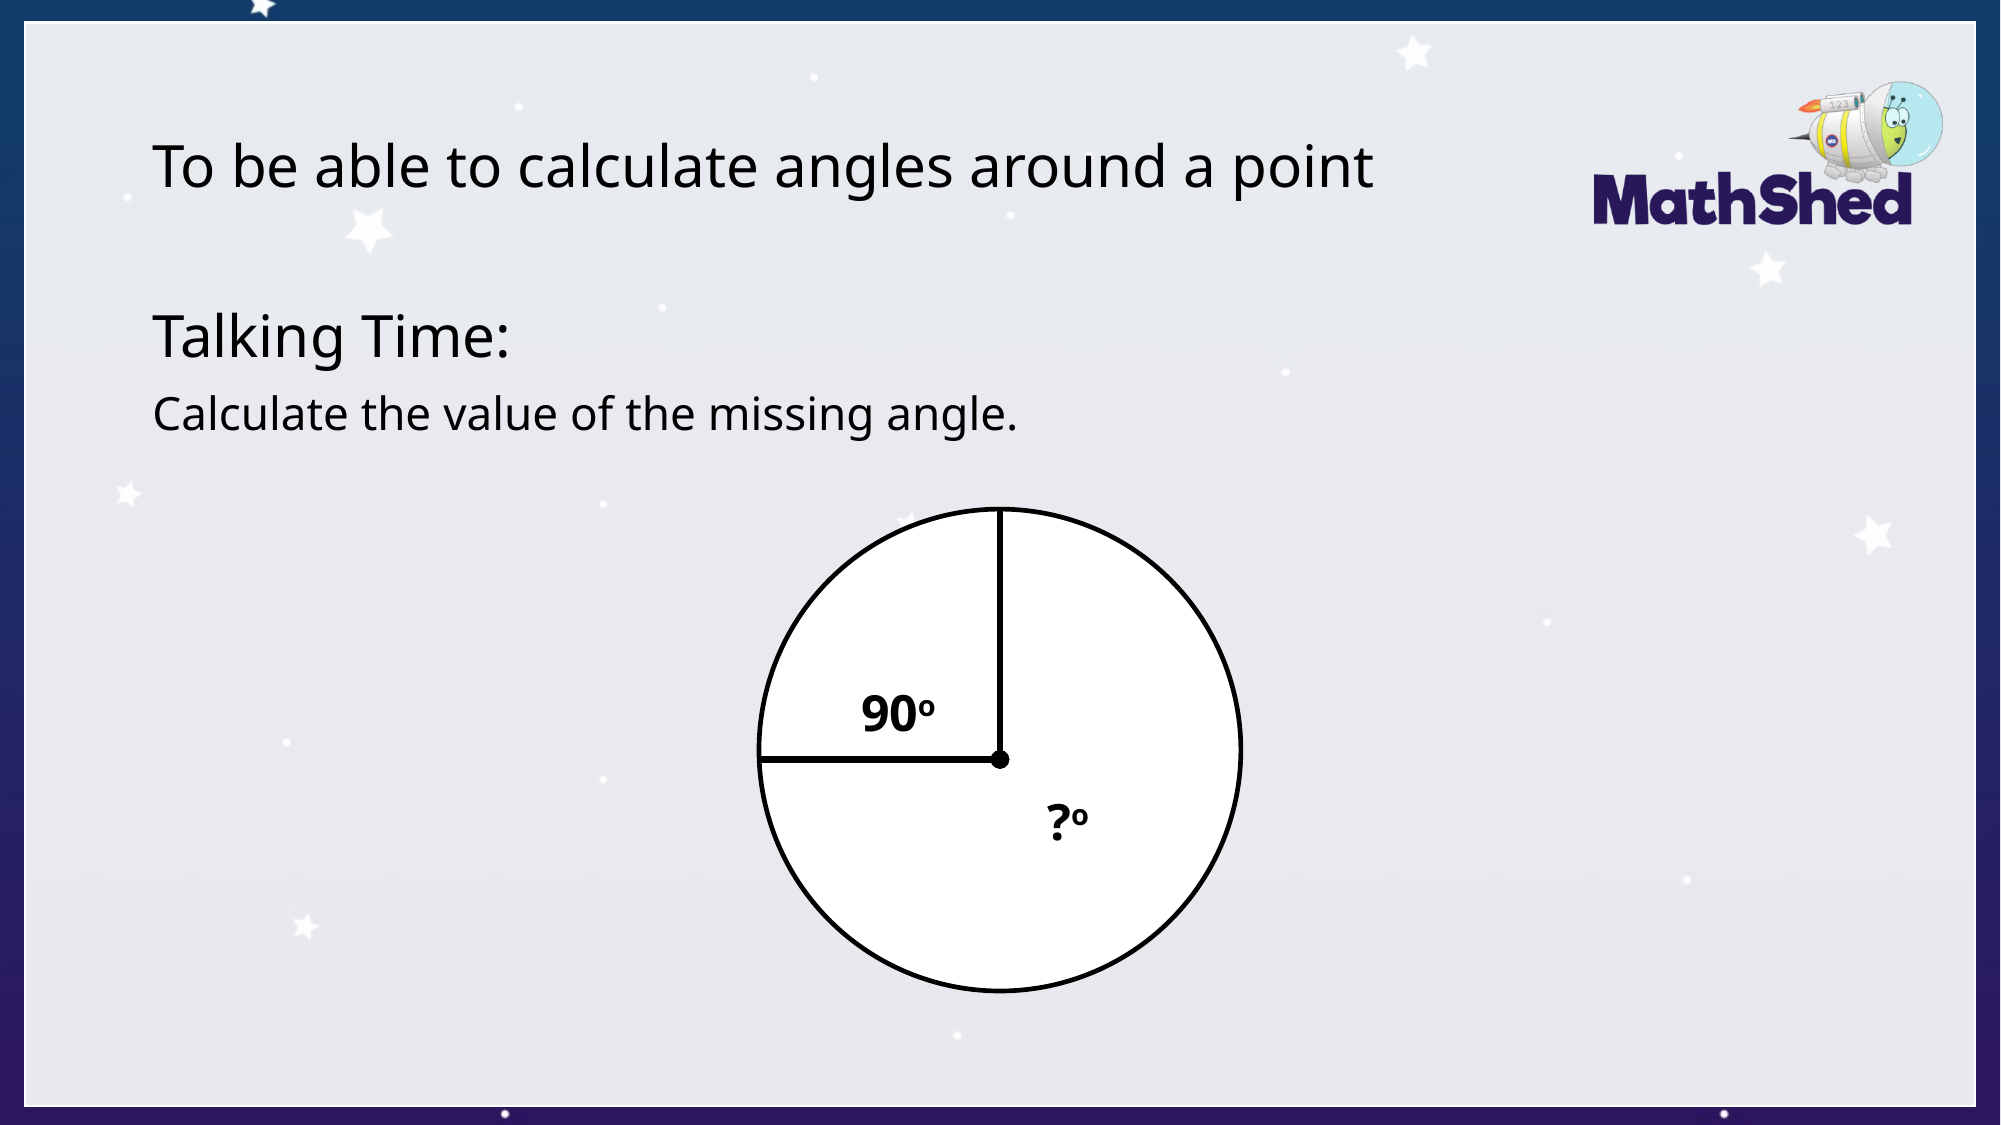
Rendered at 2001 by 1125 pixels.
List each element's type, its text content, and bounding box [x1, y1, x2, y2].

text_box [757, 508, 1242, 993]
text_box ?o [1032, 783, 1132, 858]
list Talking Time: Calculate the value of the missing angle. [137, 299, 1863, 1014]
text_box 90o [846, 674, 951, 749]
title To be able to calculate angles around a point [137, 59, 1578, 278]
picture [0, 0, 2001, 1125]
